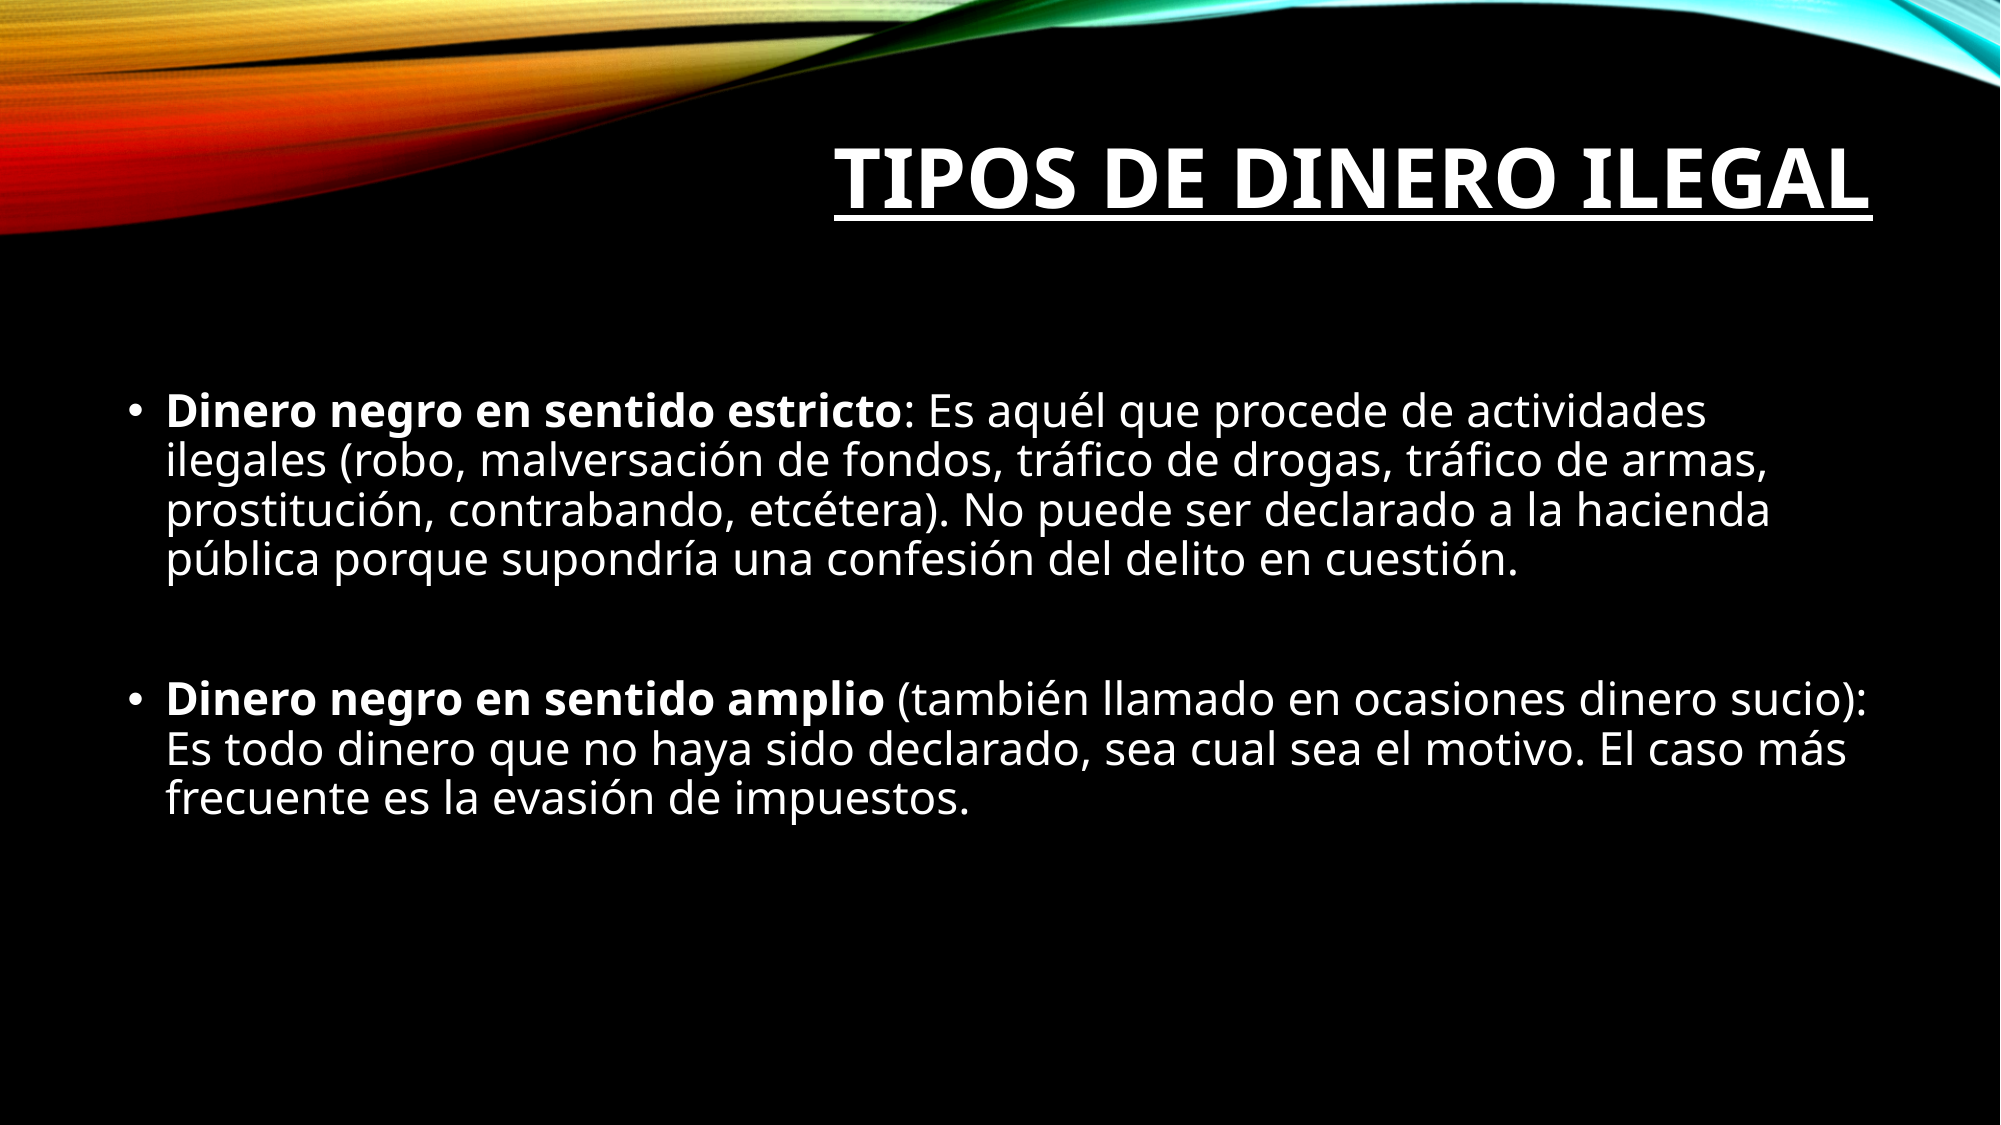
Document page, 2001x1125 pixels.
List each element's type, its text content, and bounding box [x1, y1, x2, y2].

list Dinero negro en sentido estricto: Es aquél que procede de actividades ilegales (robo, malversación de fondos, tráfico de drogas, tráfico de armas, prostitución, contrabando, etcétera). No puede ser declarado a la hacienda pública porque supondría una confesión del delito en cuestión. Dinero negro en sentido amplio (también llamado en ocasiones dinero sucio): Es todo dinero que no haya sido declarado, sea cual sea el motivo. El caso más frecuente es la evasión de impuestos. [112, 304, 1888, 1021]
picture [0, 0, 2000, 237]
title TIPOS DE DINERO ILEGAL [474, 125, 1888, 304]
